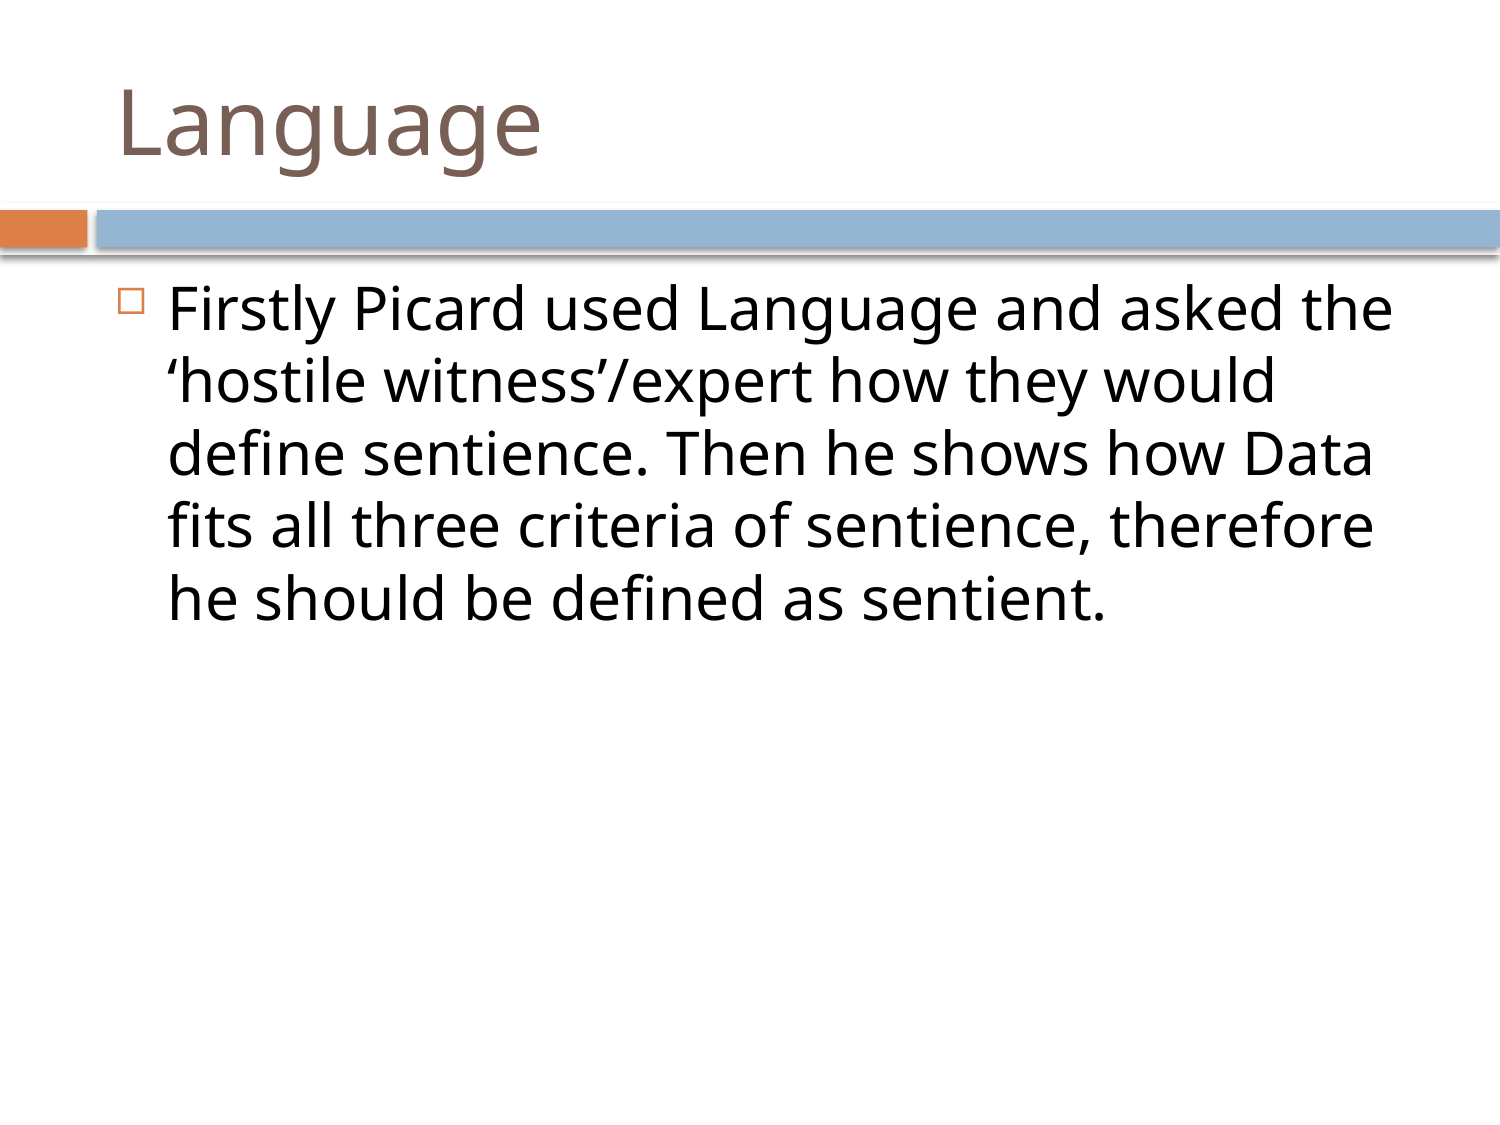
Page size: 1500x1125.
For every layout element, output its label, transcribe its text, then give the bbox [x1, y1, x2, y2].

list Firstly Picard used Language and asked the ‘hostile witness’/expert how they would define sentience. Then he shows how Data fits all three criteria of sentience, therefore he should be defined as sentient. [100, 262, 1438, 1000]
title Language [100, 37, 1438, 200]
